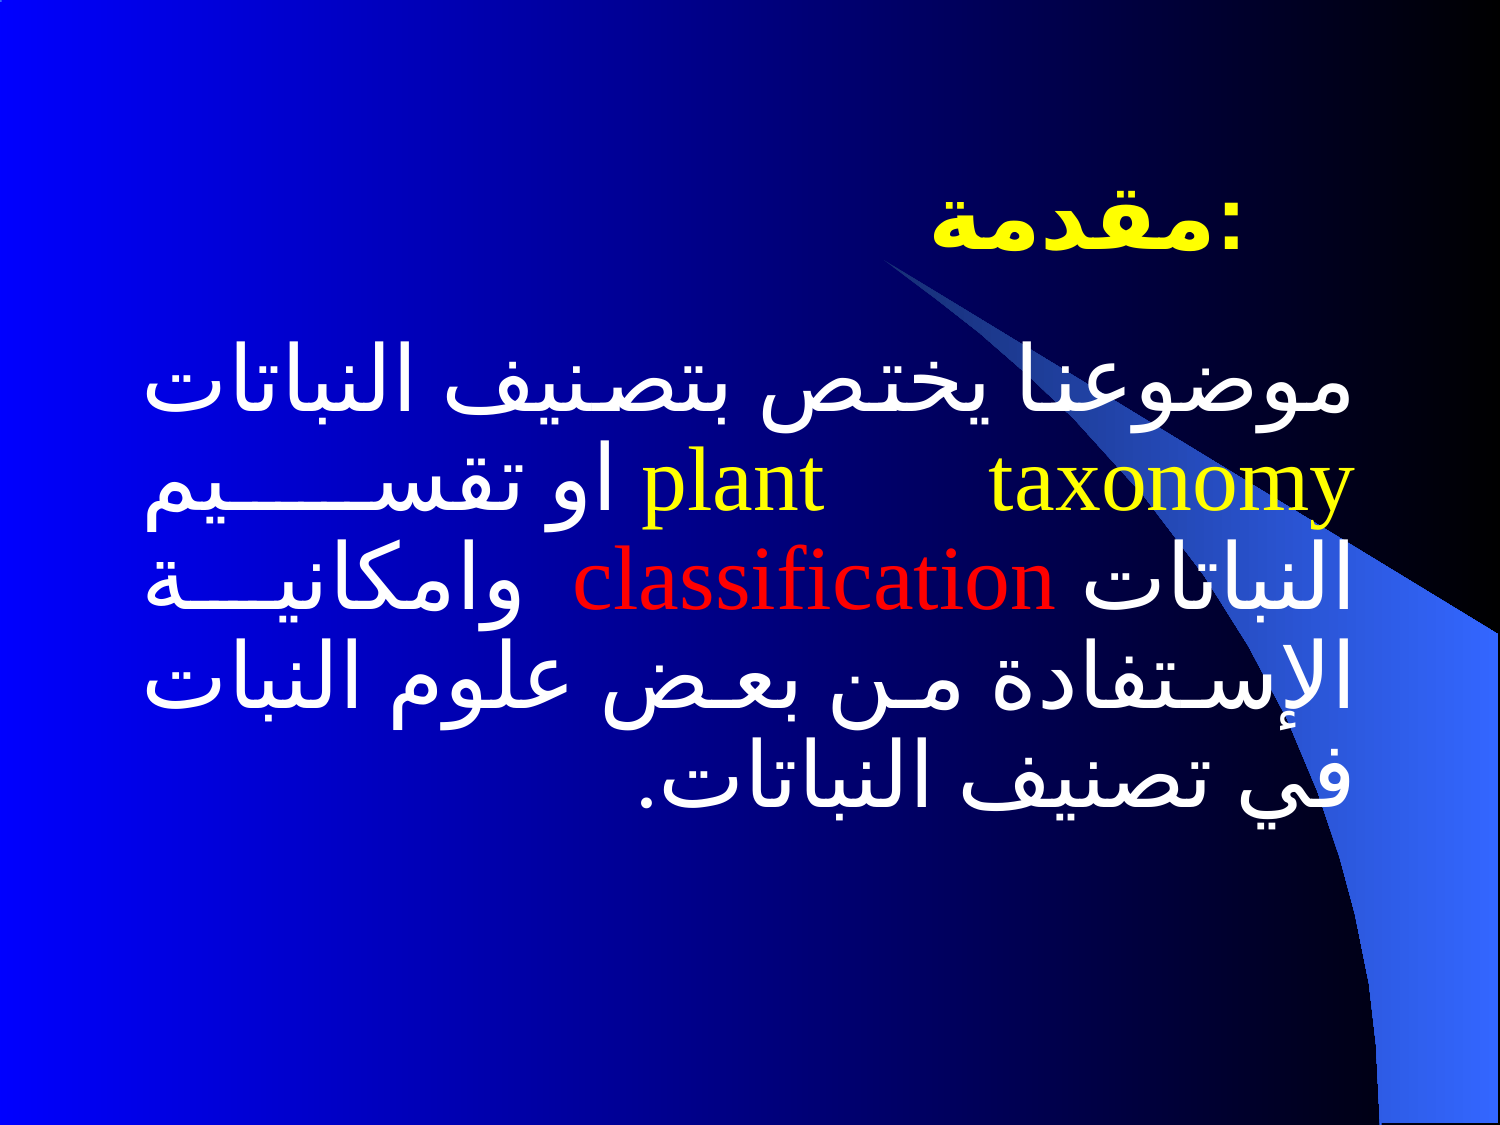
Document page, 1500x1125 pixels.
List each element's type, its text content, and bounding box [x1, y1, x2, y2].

title مقدمة: [887, 112, 1263, 313]
list موضوعنا يختص بتصنيف النباتات plant taxonomy او تقسيم النباتات classification وامكانية الإستفادة من بعض علوم النبات في تصنيف النباتات. [111, 324, 1388, 813]
